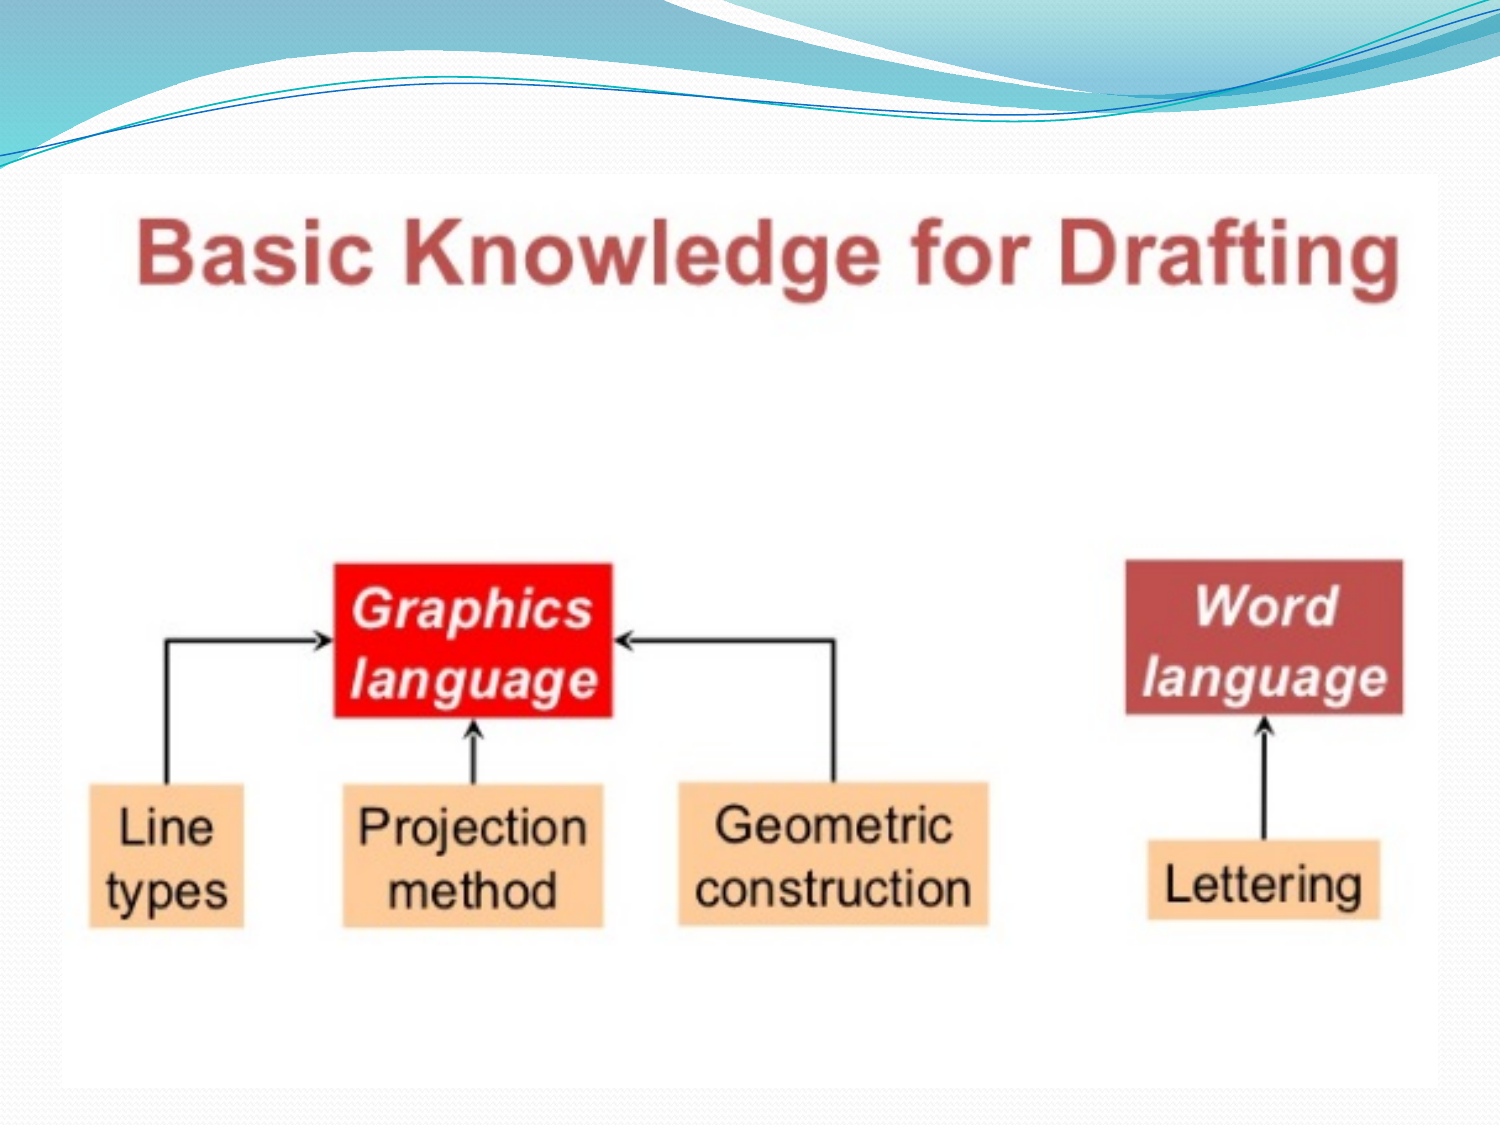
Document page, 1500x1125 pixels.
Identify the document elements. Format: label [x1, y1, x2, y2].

picture [62, 174, 1438, 1088]
